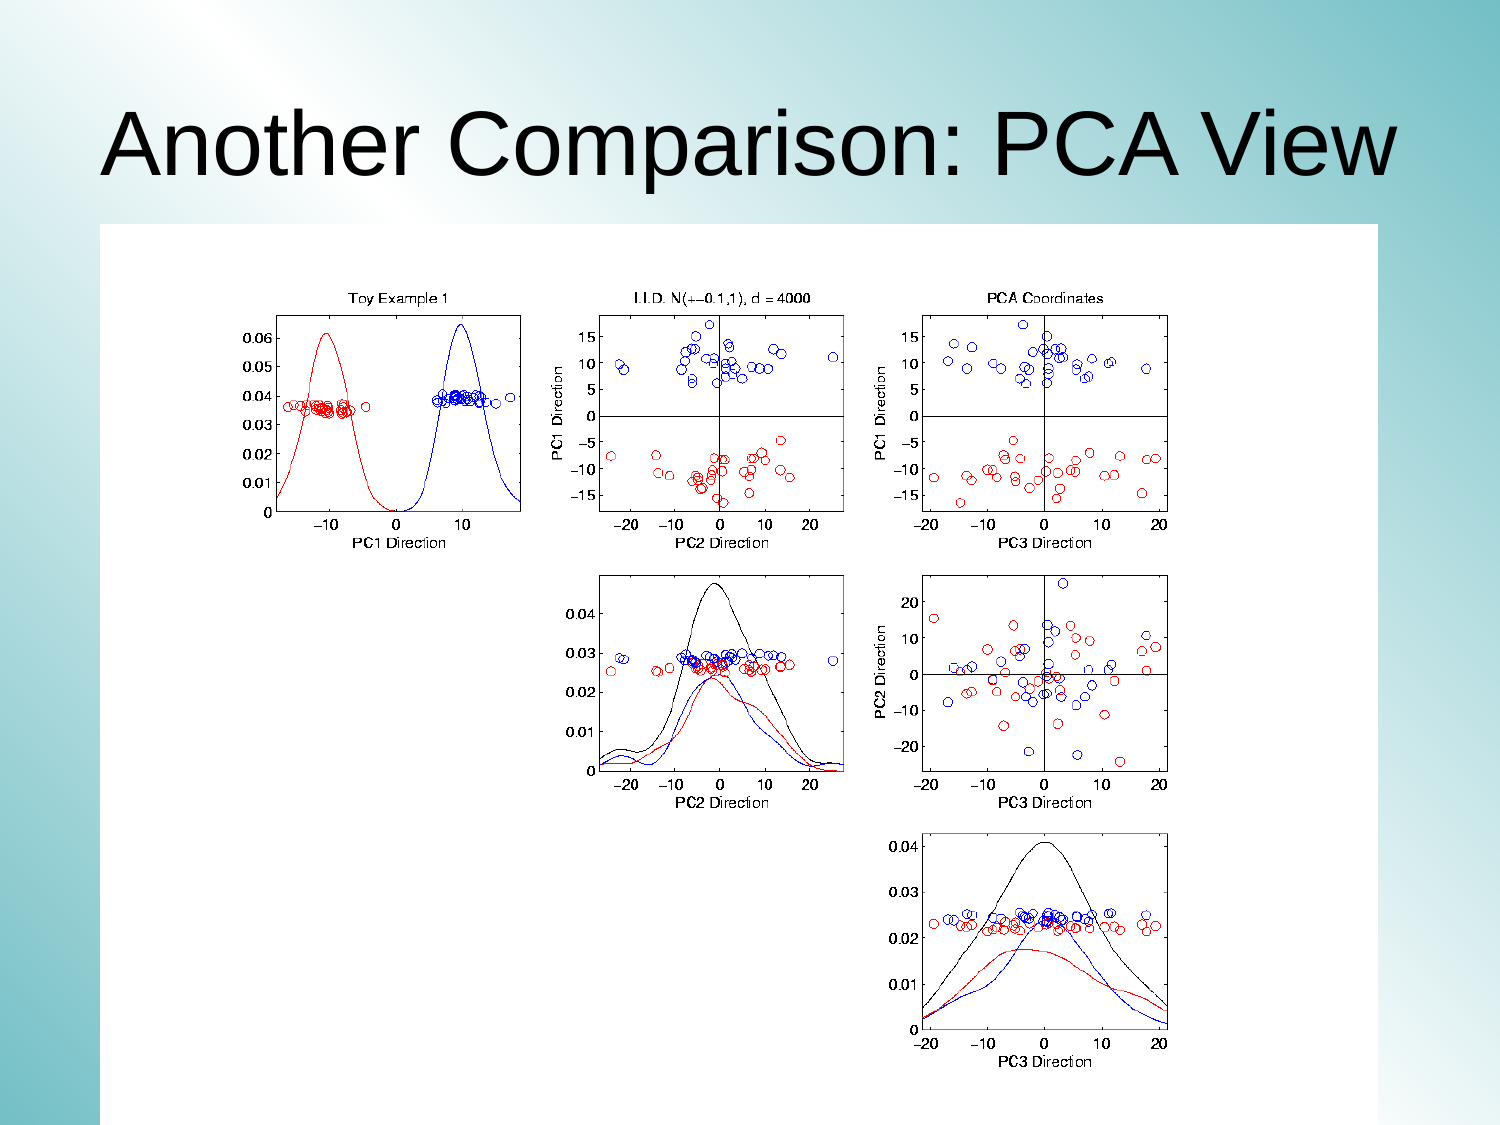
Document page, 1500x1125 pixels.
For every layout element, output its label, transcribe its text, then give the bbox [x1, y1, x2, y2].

title Another Comparison: PCA View [75, 45, 1425, 233]
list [99, 224, 1378, 1125]
